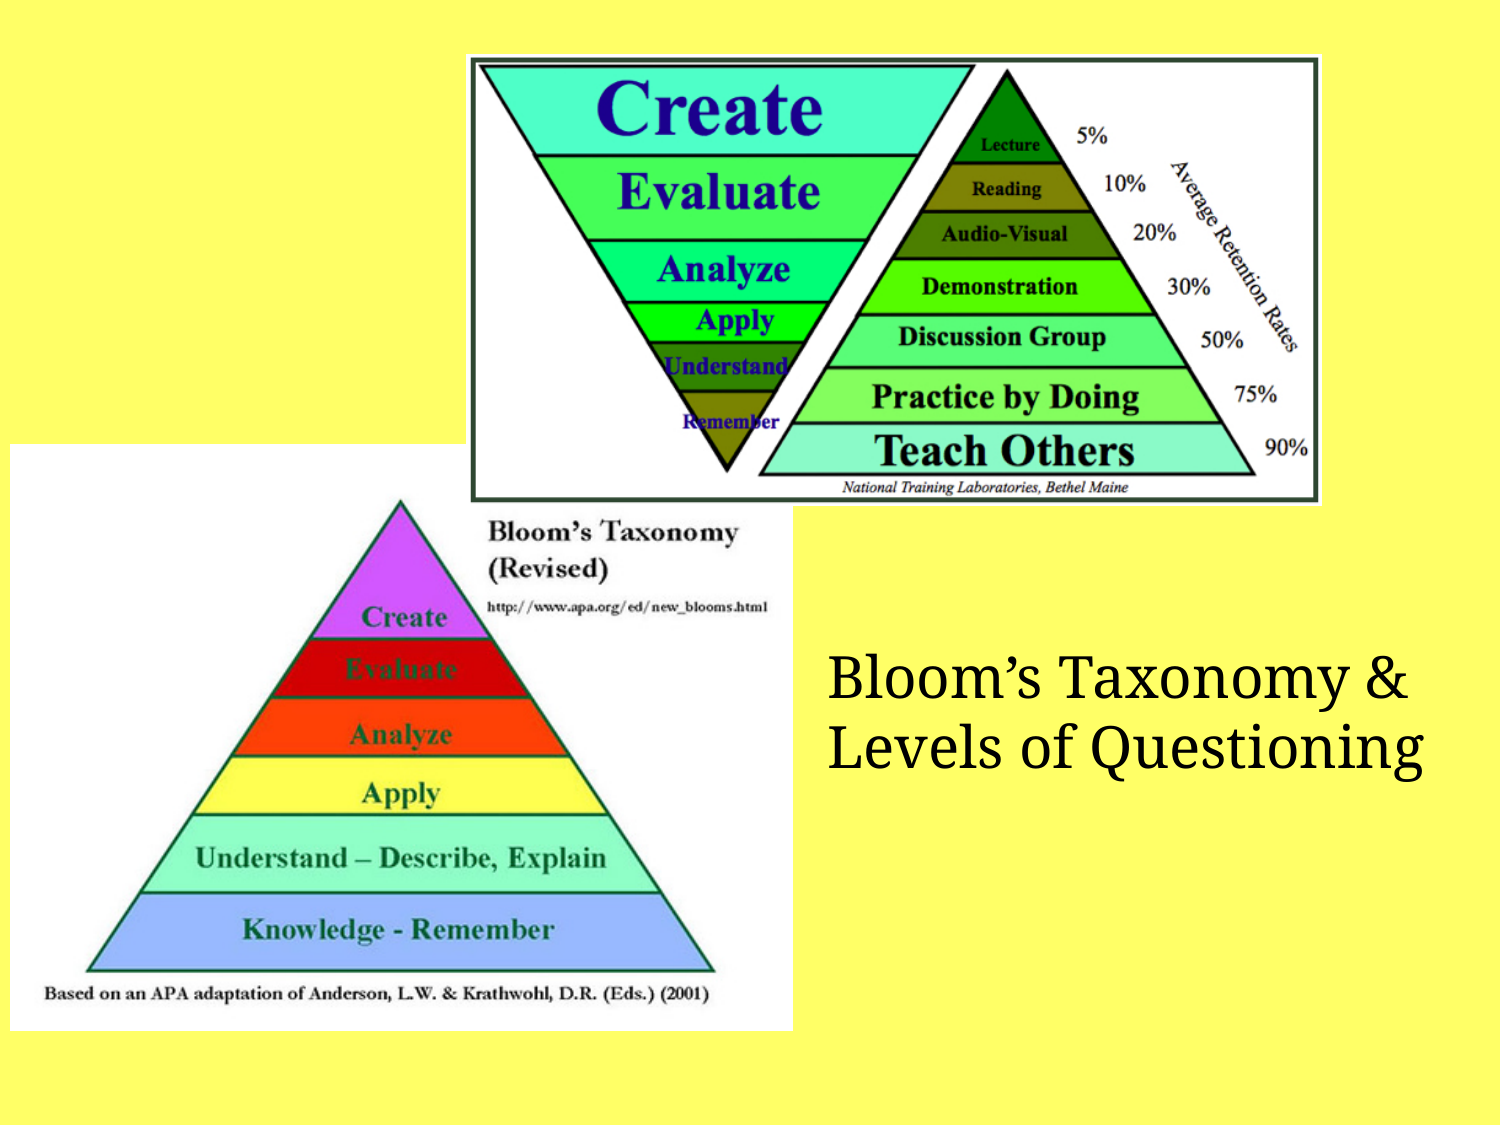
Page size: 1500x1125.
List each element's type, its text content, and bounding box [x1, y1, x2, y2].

picture [10, 53, 1322, 1031]
text_box Bloom’s Taxonomy & Levels of Questioning [812, 633, 1440, 788]
